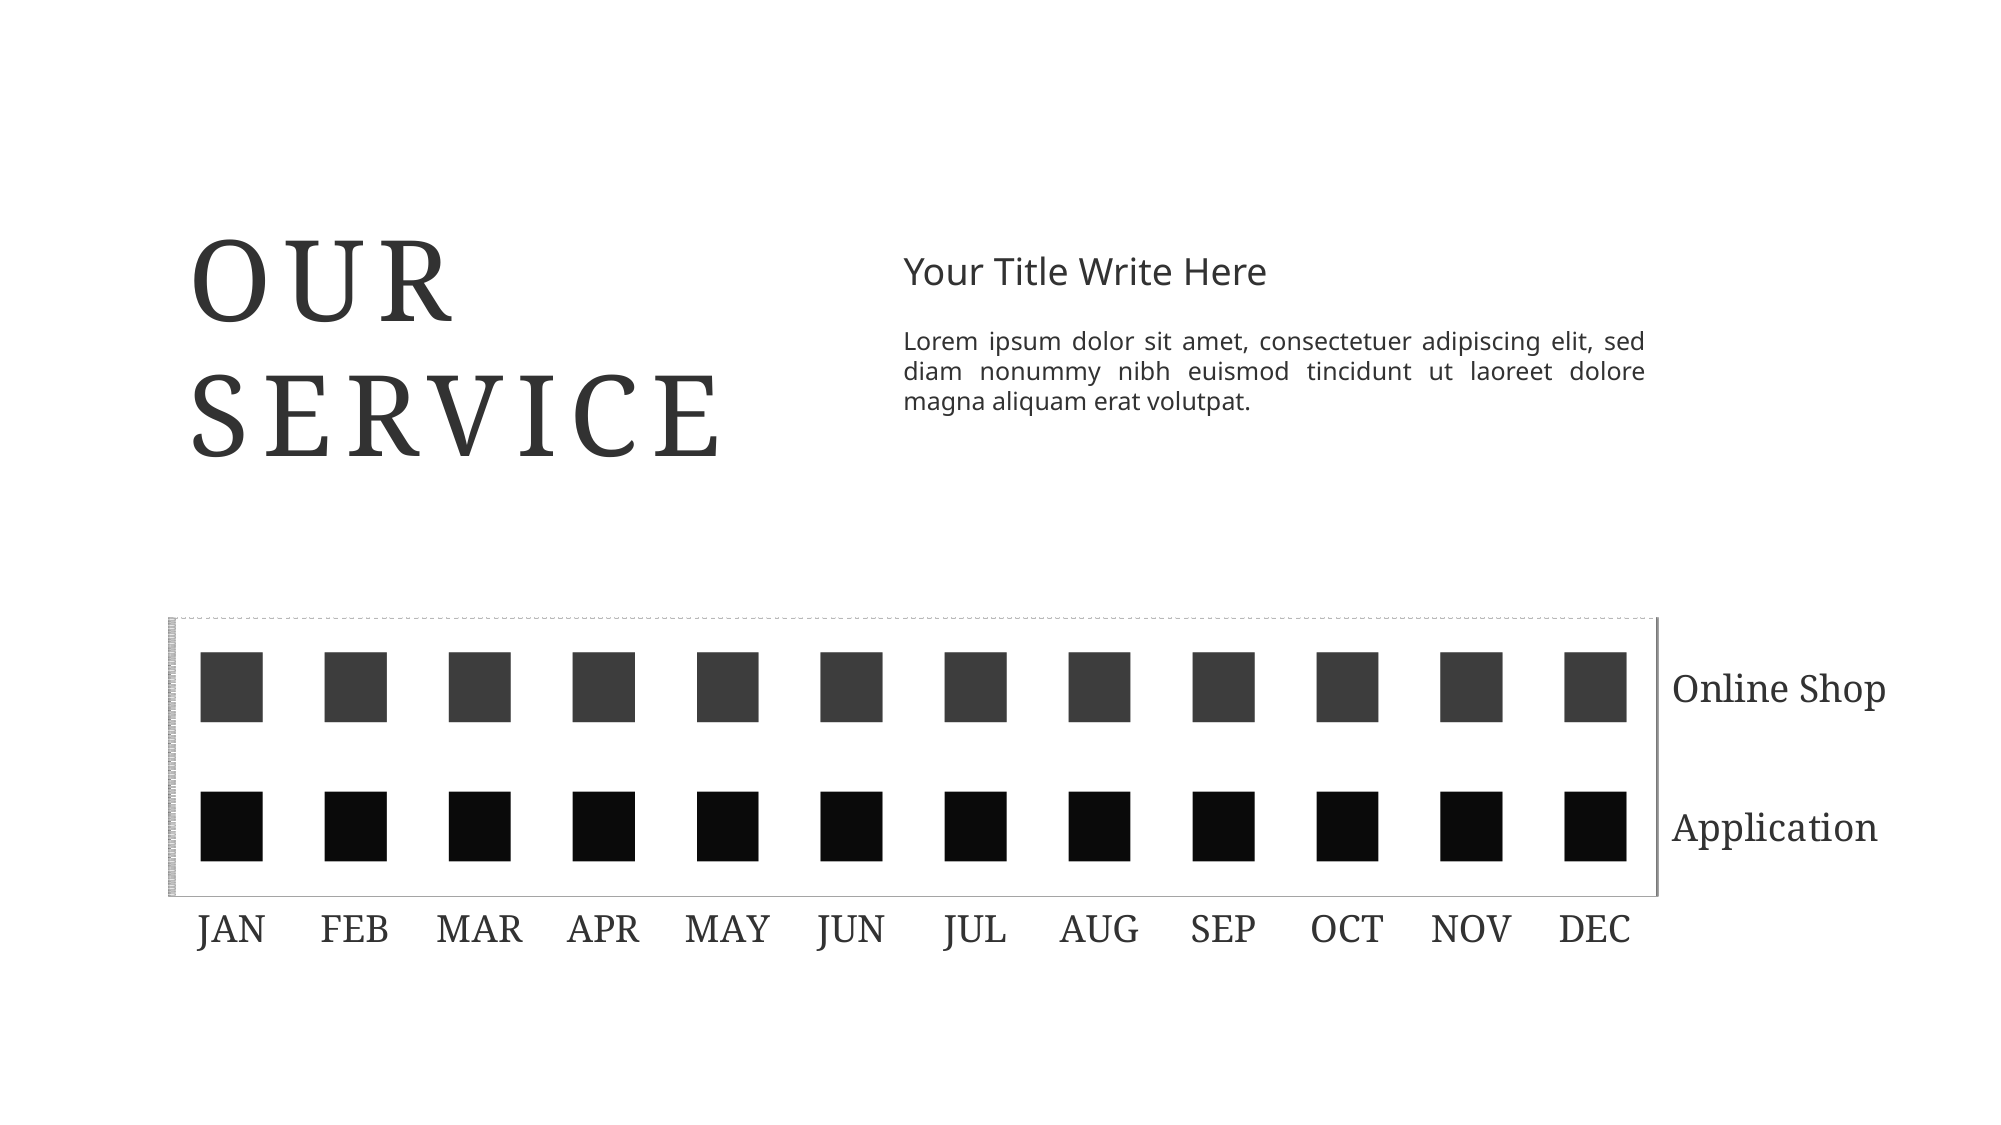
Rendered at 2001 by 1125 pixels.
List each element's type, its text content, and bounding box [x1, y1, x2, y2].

text_box OUR SERVICE [174, 202, 827, 461]
chart [111, 461, 1888, 1006]
text_box Your Title Write Here [888, 240, 1337, 300]
text_box Lorem ipsum dolor sit amet, consectetuer adipiscing elit, sed diam nonummy nibh euismod tincidunt ut laoreet dolore magna aliquam erat volutpat. [888, 318, 1662, 423]
